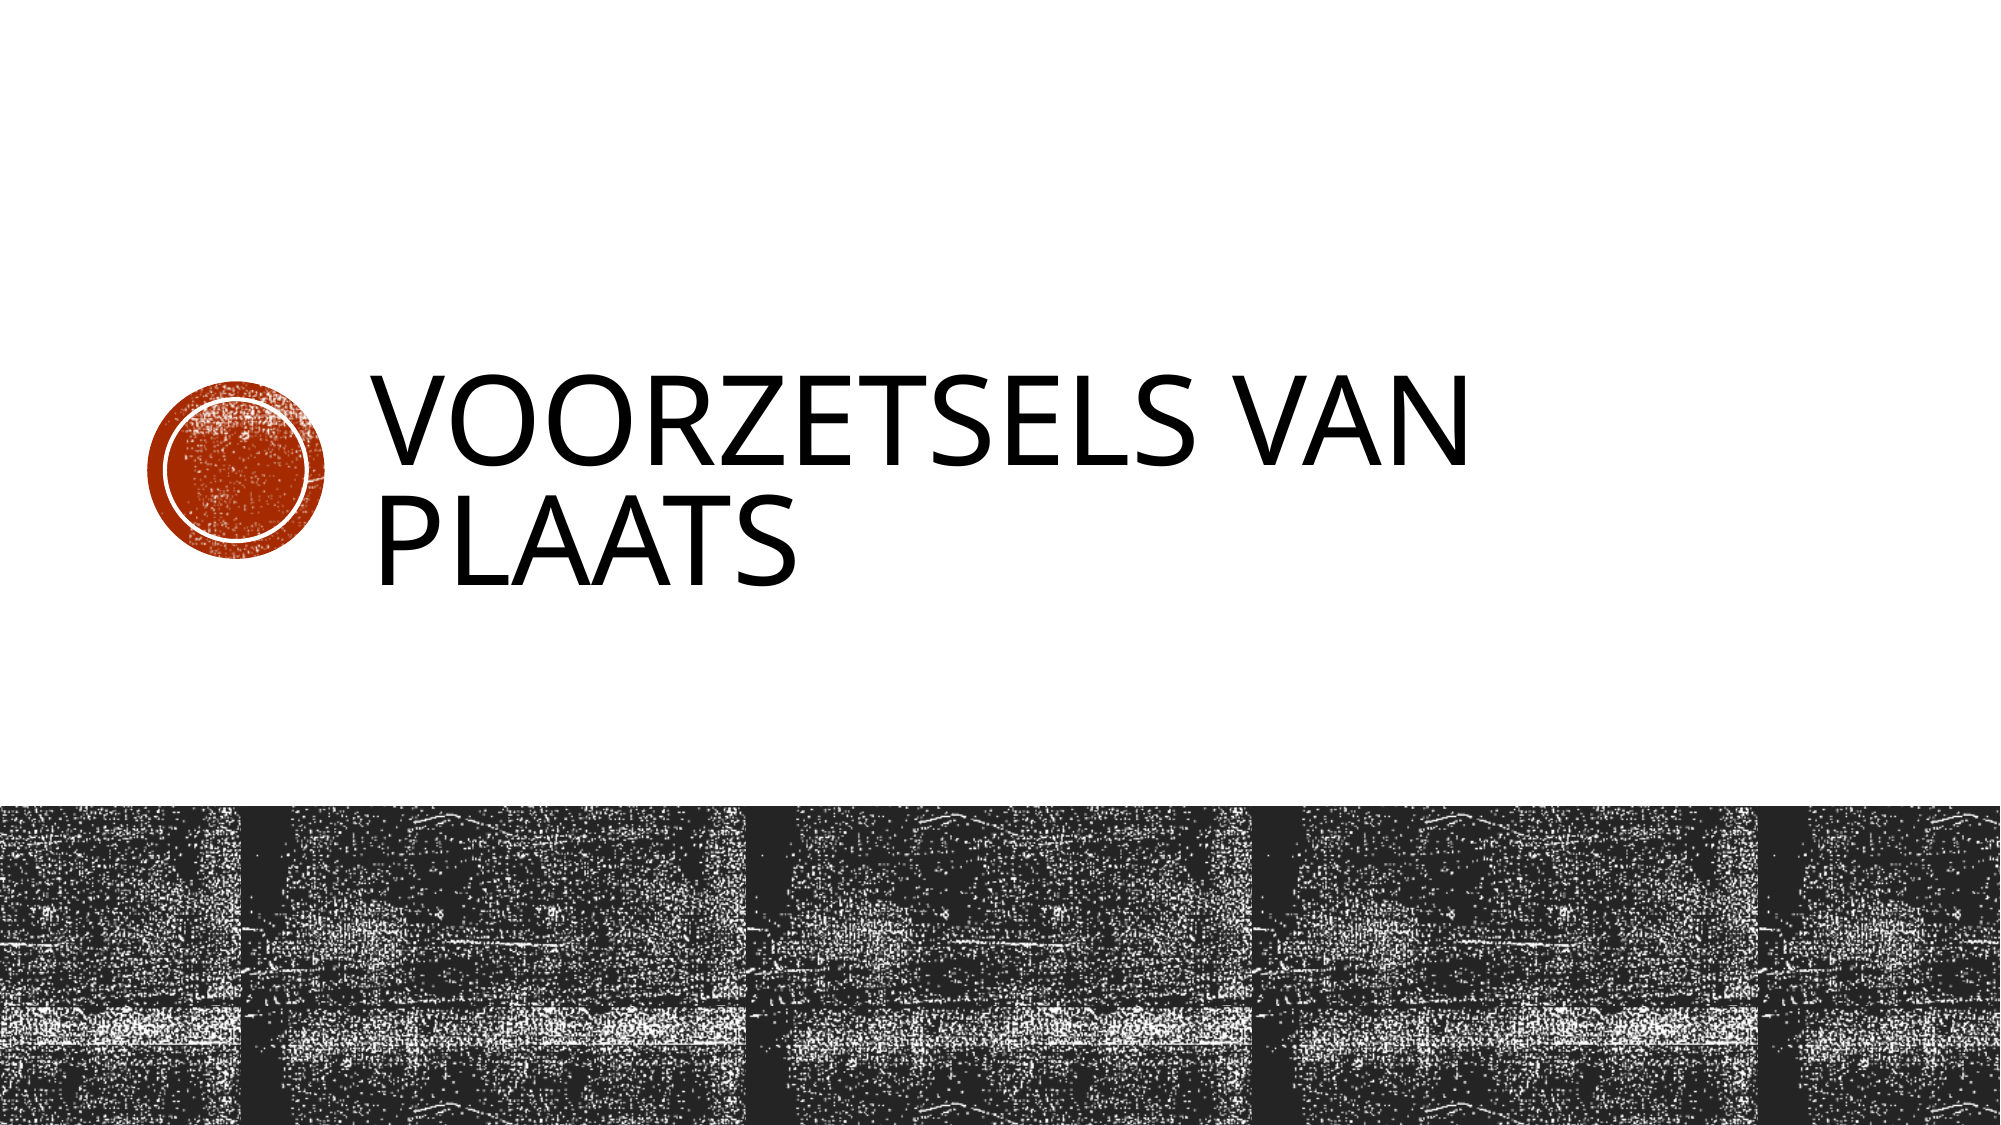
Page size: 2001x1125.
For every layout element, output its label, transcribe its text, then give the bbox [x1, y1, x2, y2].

title Voorzetsels van plaats [355, 201, 1878, 779]
